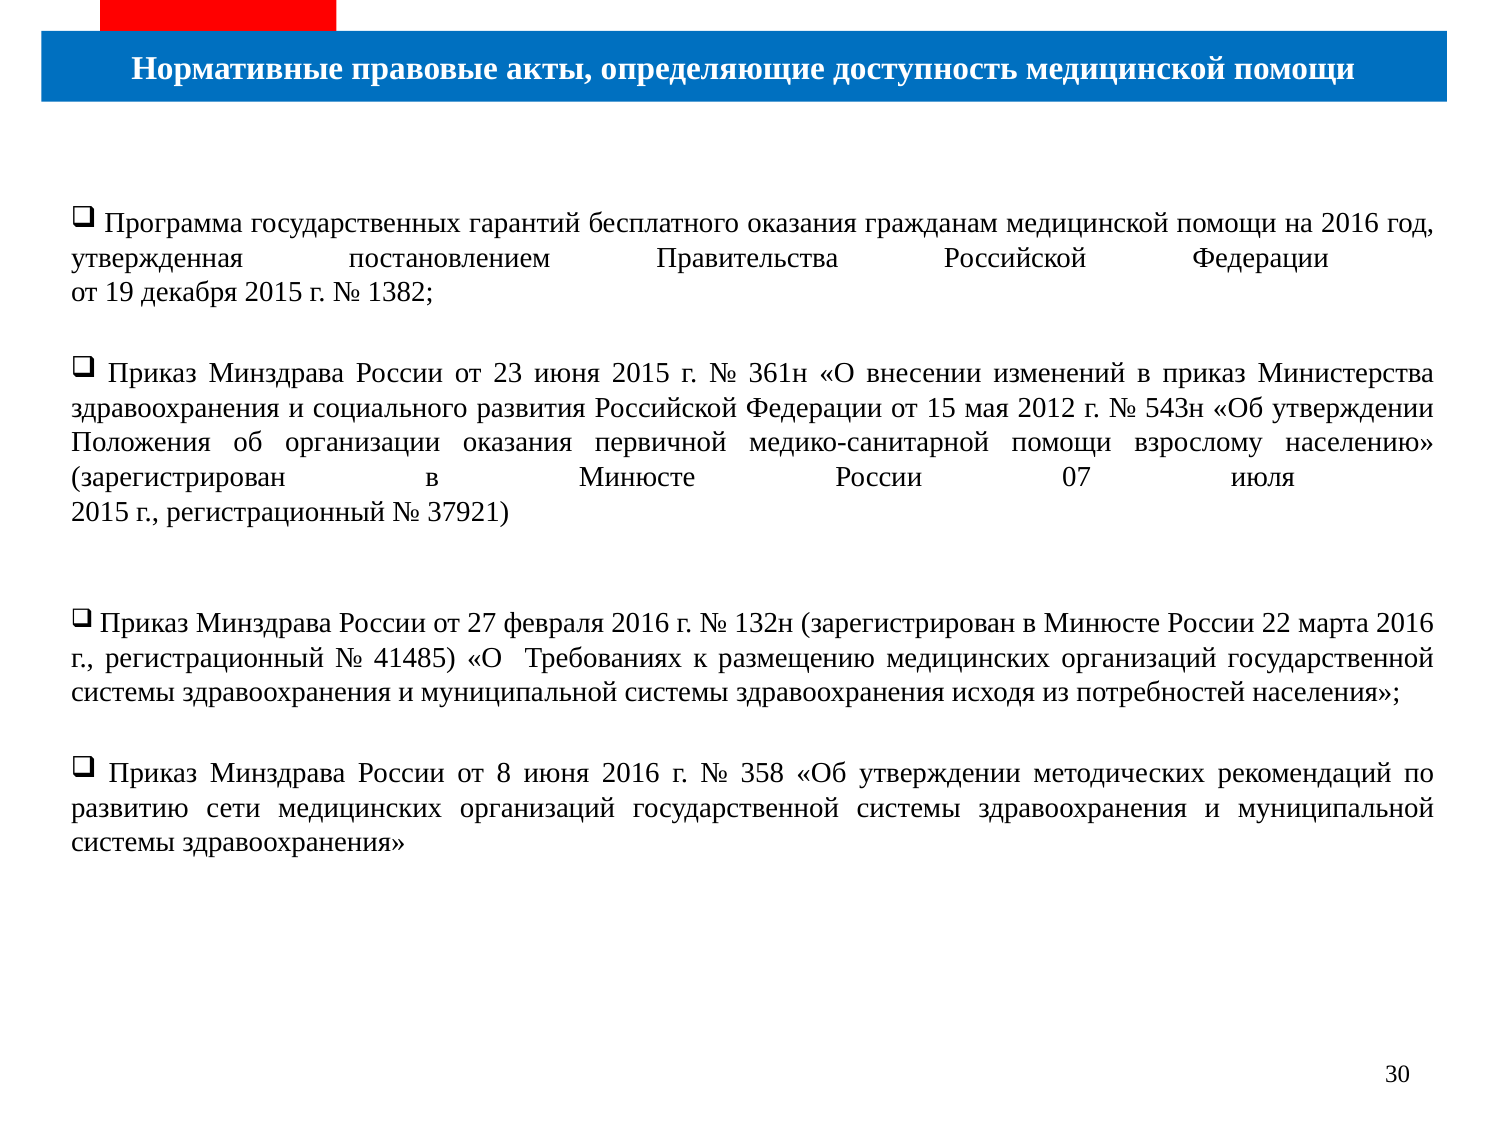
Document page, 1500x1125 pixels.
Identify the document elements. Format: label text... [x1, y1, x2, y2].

text_box [98, 0, 338, 33]
list Программа государственных гарантий бесплатного оказания гражданам медицинской помощи на 2016 год, утвержденная постановлением Правительства Российской Федерации от 19 декабря 2015 г. № 1382; Приказ Минздрава России от 23 июня 2015 г. № 361н «О внесении изменений в приказ Министерства здравоохранения и социального развития Российской Федерации от 15 мая 2012 г. № 543н «Об утверждении Положения об организации оказания первичной медико-санитарной помощи взрослому населению» (зарегистрирован в Минюсте России 07 июля 2015 г., регистрационный № 37921) Приказ Минздрава России от 27 февраля 2016 г. № 132н (зарегистрирован в Минюсте России 22 марта 2016 г., регистрационный № 41485) «О Требованиях к размещению медицинских организаций государственной системы здравоохранения и муниципальной системы здравоохранения исходя из потребностей населения»; Приказ Минздрава России от 8 июня 2016 г. № 358 «Об утверждении методических рекомендаций по развитию сети медицинских организаций государственной системы здравоохранения и муниципальной системы здравоохранения» [55, 196, 1452, 1065]
slide_number 30 [1074, 1042, 1425, 1103]
text_box Нормативные правовые акты, определяющие доступность медицинской помощи [39, 29, 1449, 104]
